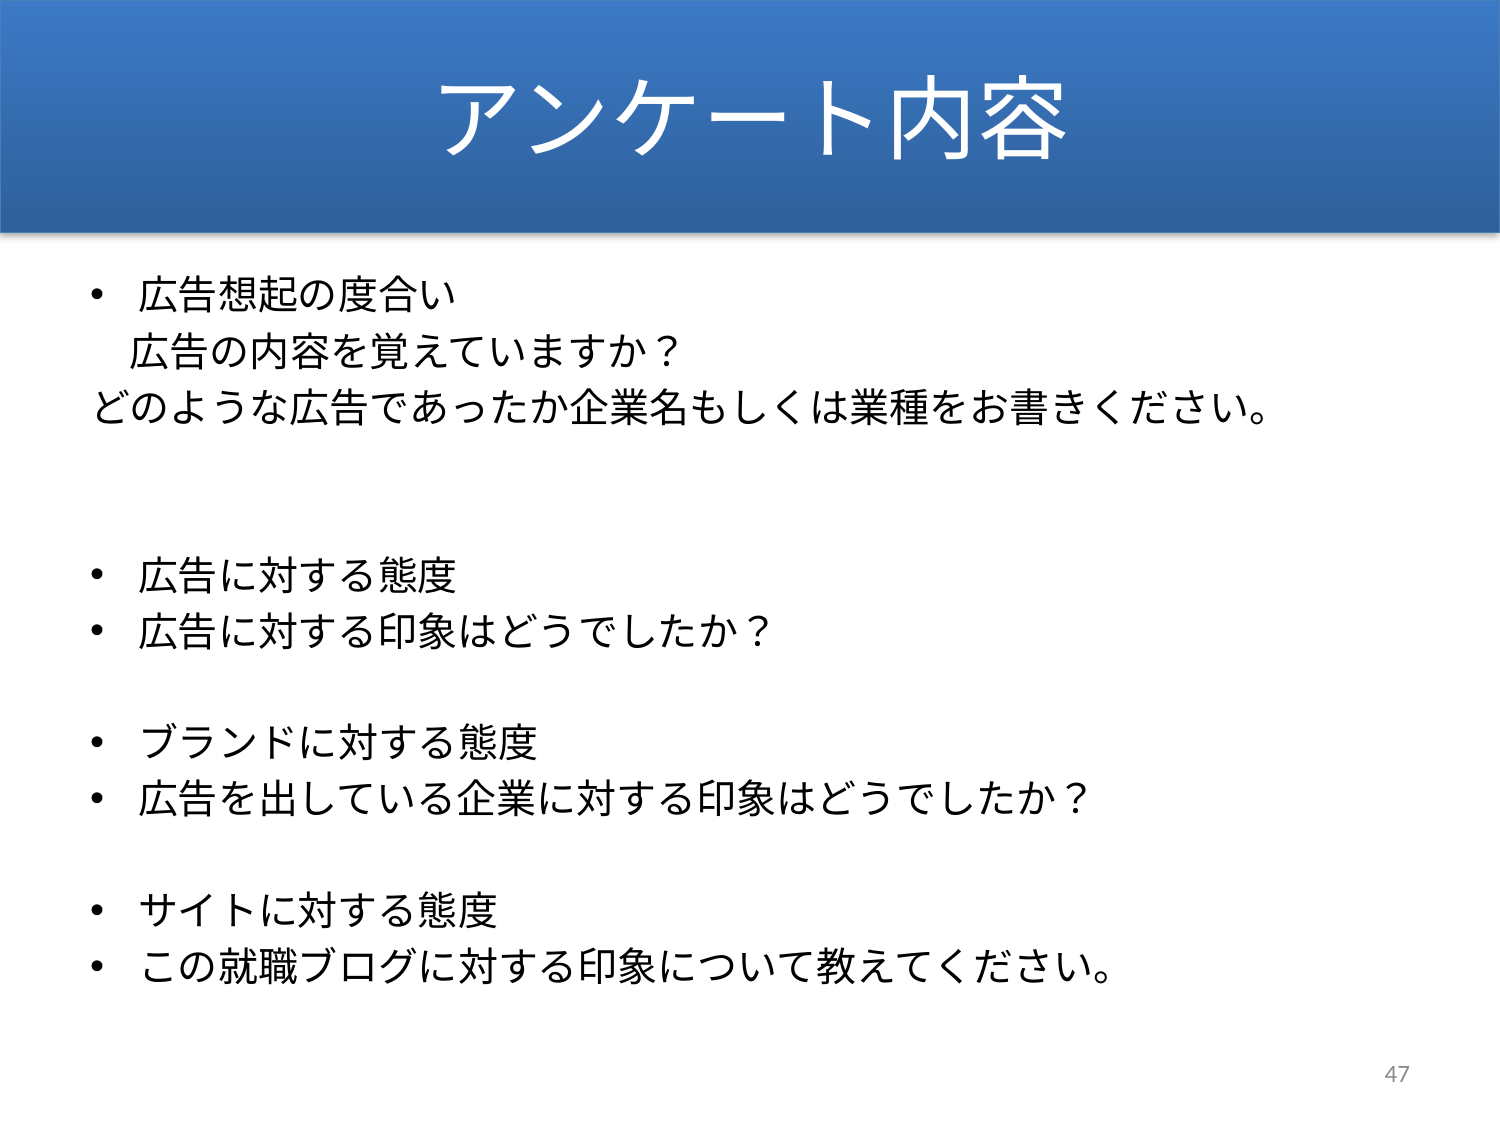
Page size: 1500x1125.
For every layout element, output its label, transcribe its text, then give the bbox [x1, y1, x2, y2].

list 広告想起の度合い 広告の内容を覚えていますか？ どのような広告であったか企業名もしくは業種をお書きください。 広告に対する態度 広告に対する印象はどうでしたか？ ブランドに対する態度 広告を出している企業に対する印象はどうでしたか？ サイトに対する態度 この就職ブログに対する印象について教えてください。 [75, 262, 1425, 1005]
title アンケート内容 [0, 0, 1500, 233]
slide_number 47 [1074, 1042, 1425, 1103]
